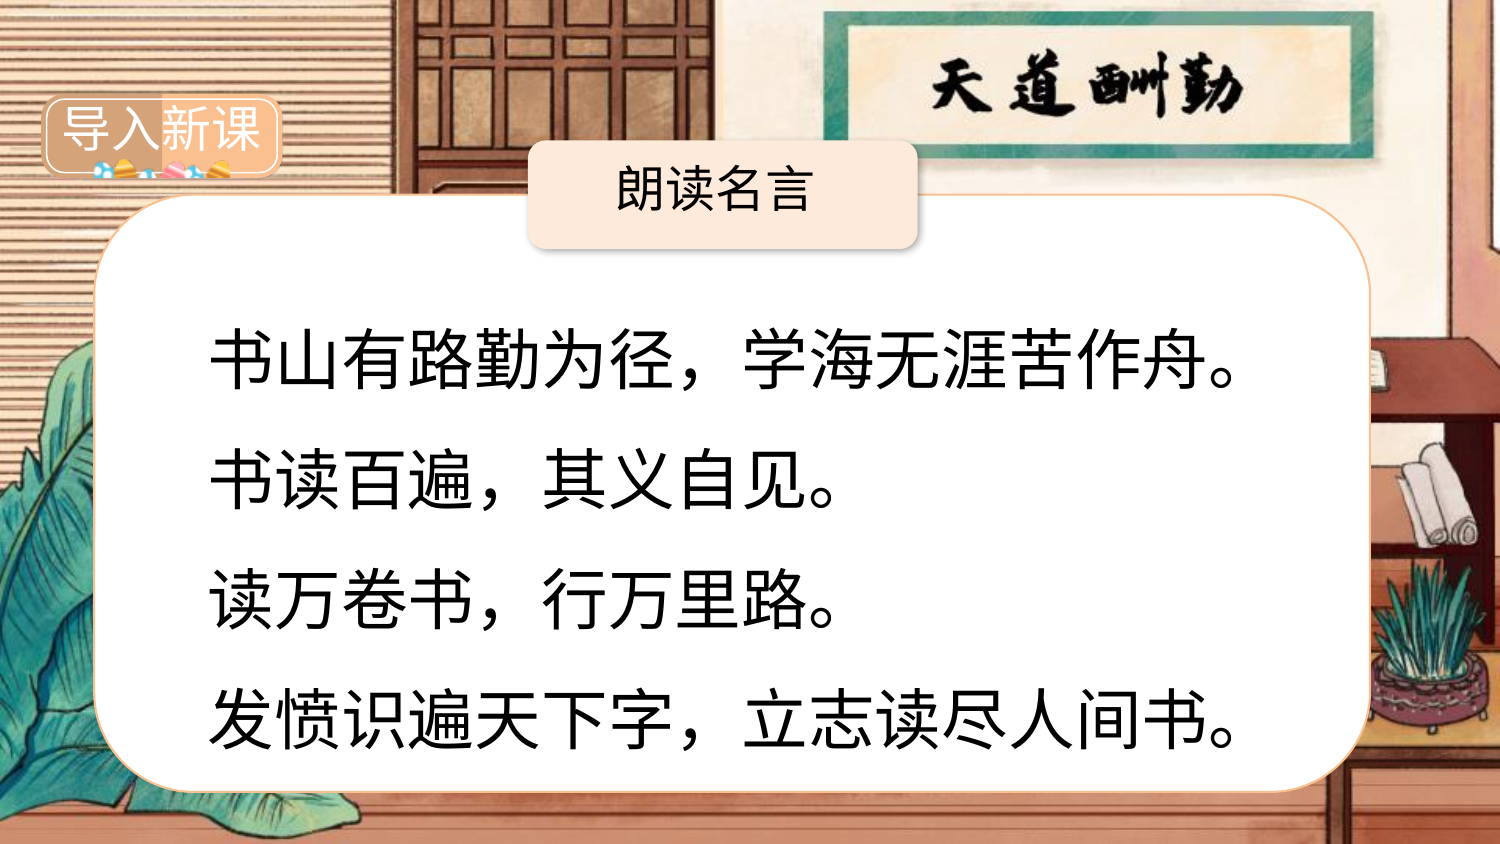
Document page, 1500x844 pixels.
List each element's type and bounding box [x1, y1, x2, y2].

picture [0, 0, 1500, 844]
text_box [94, 140, 1370, 792]
text_box [41, 90, 283, 178]
